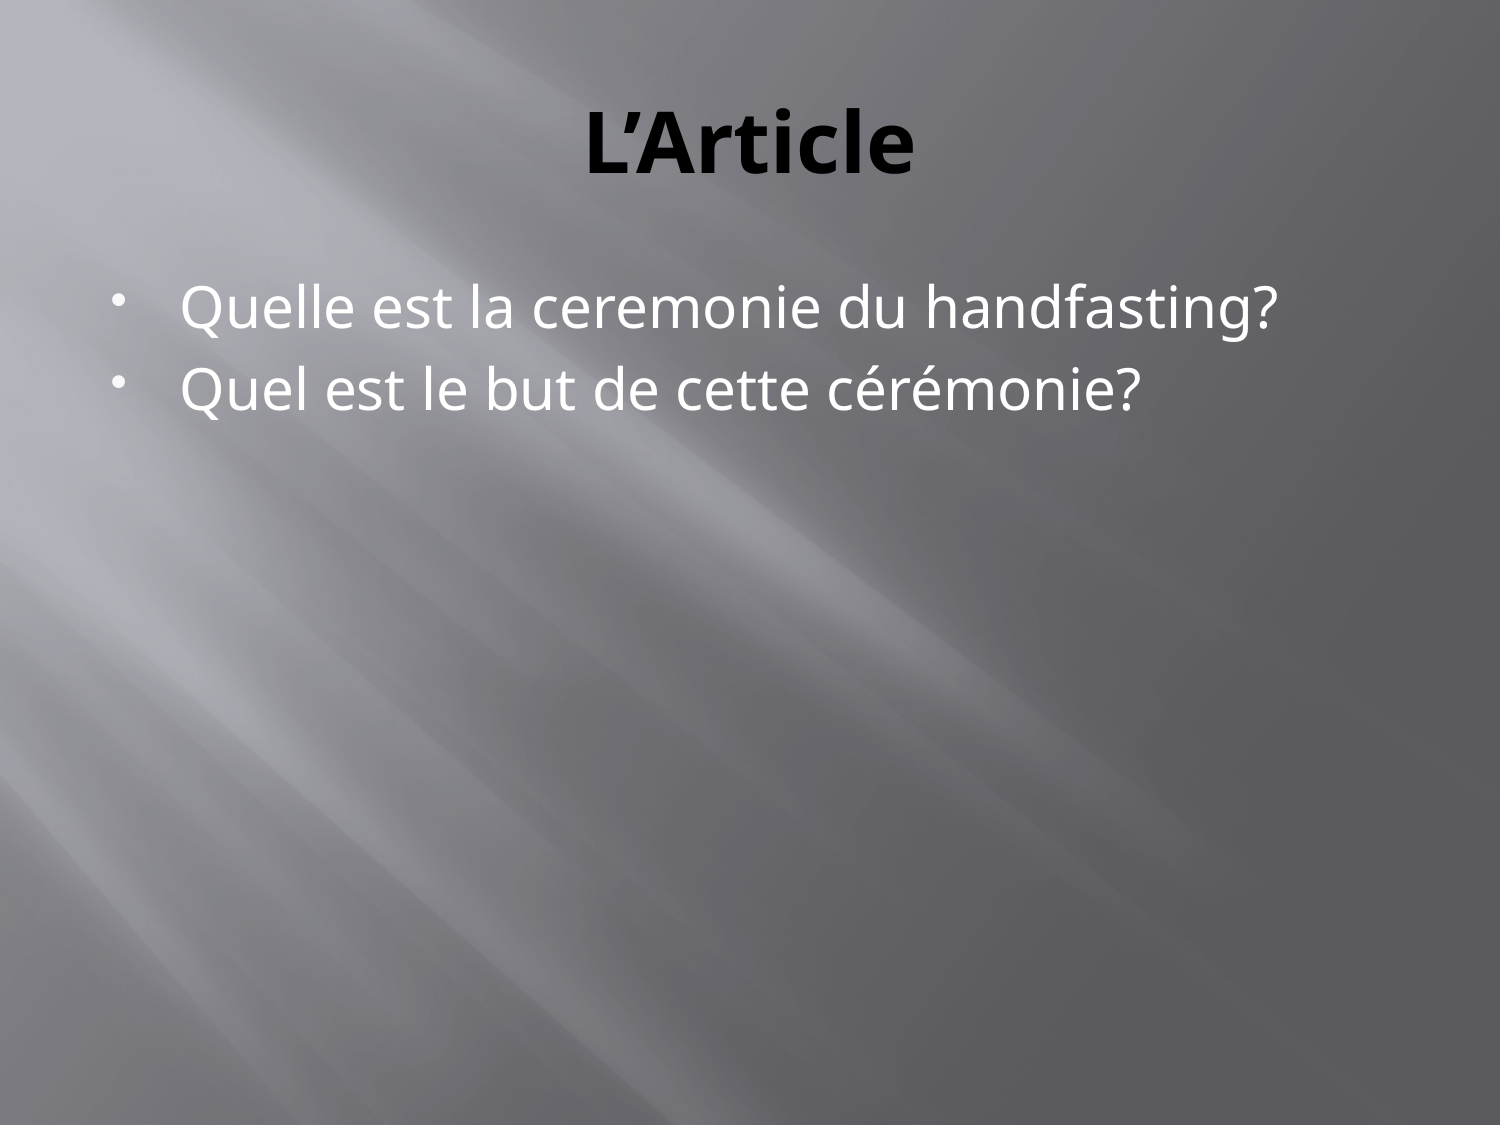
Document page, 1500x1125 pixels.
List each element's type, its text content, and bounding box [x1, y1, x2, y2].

list Quelle est la ceremonie du handfasting? Quel est le but de cette cérémonie? [75, 262, 1425, 1035]
title L’Article [75, 45, 1425, 233]
